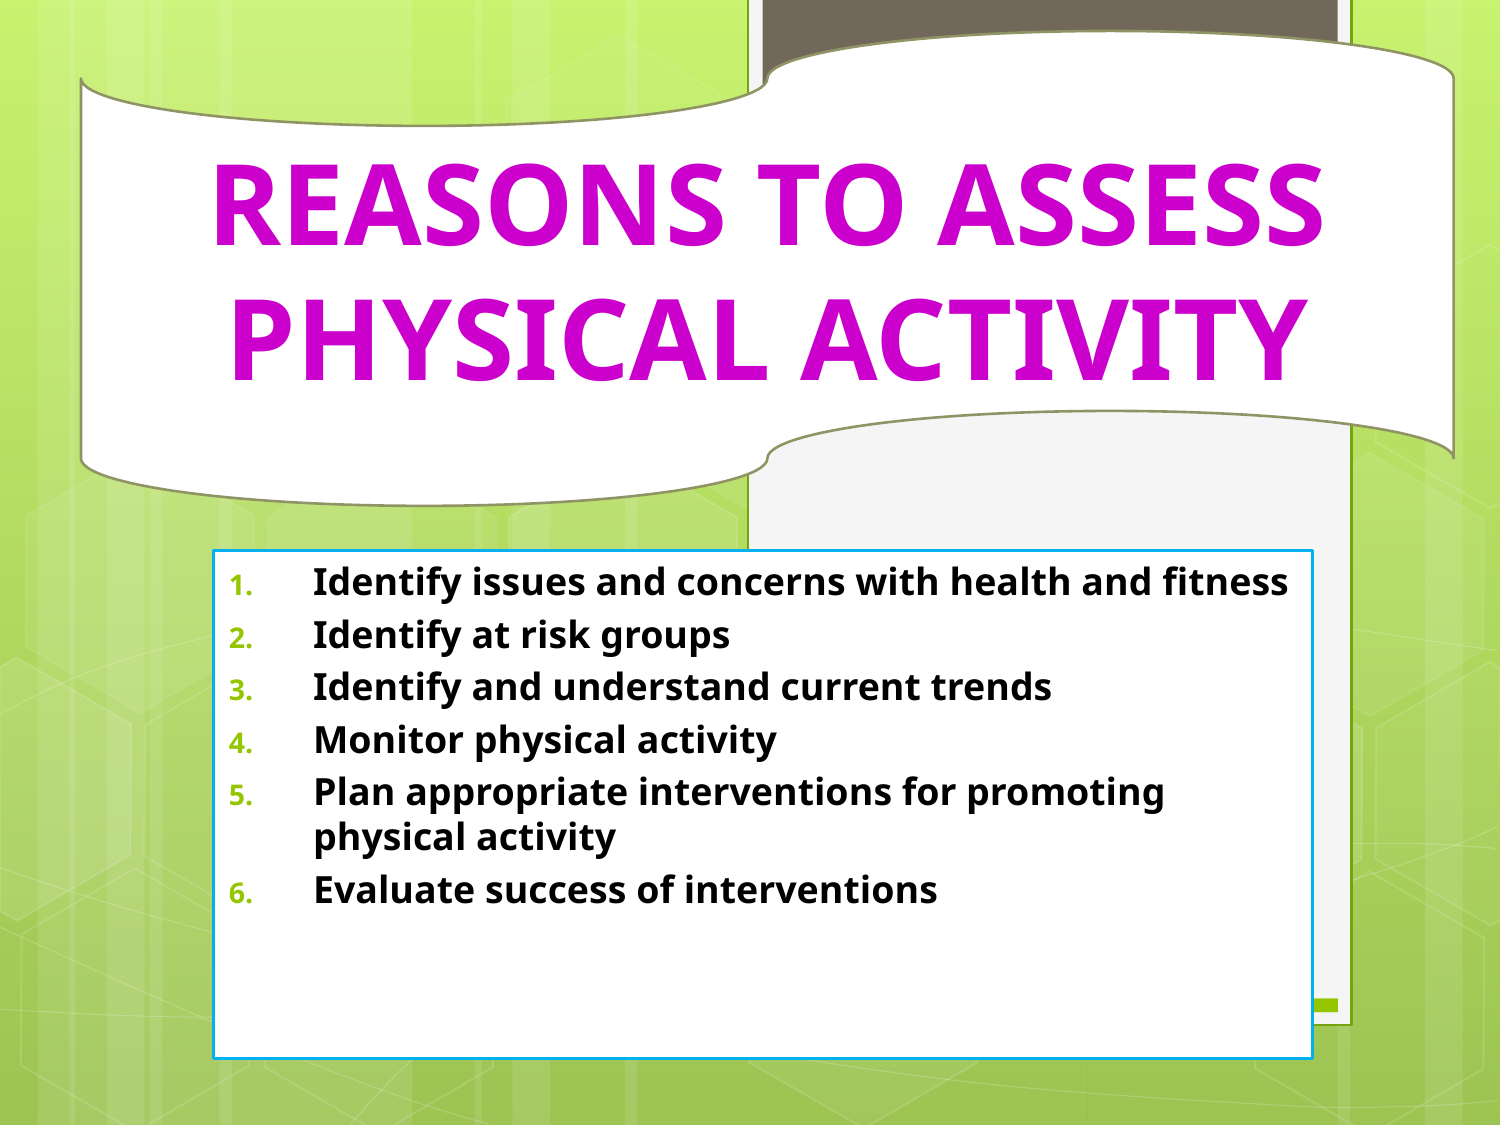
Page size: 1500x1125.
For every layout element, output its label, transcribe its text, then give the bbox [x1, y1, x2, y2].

subtitle Identify issues and concerns with health and fitness Identify at risk groups Identify and understand current trends Monitor physical activity Plan appropriate interventions for promoting physical activity Evaluate success of interventions [212, 549, 1314, 1060]
text_box Reasons to assess Physical Activity [79, 29, 1455, 508]
